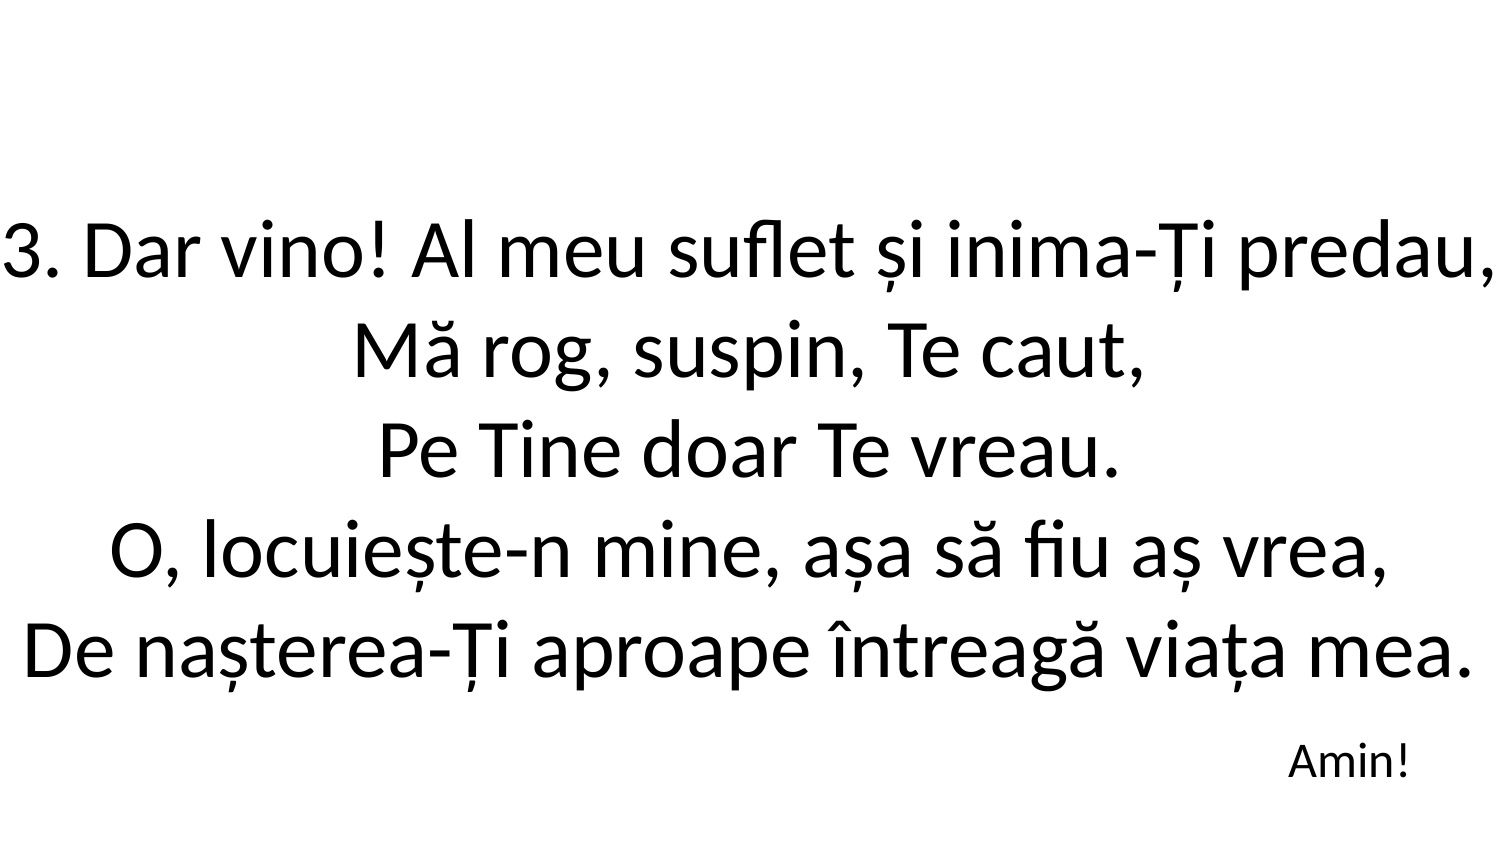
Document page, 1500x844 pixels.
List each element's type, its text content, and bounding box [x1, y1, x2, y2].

text_box Amin! [1273, 674, 1427, 795]
text_box 3. Dar vino! Al meu suflet și inima-Ți predau, Mă rog, suspin, Te caut, Pe Tine doar Te vreau. O, locuiește-n mine, așa să fiu aș vrea, De nașterea-Ți aproape întreagă viața mea. [0, 142, 1500, 702]
